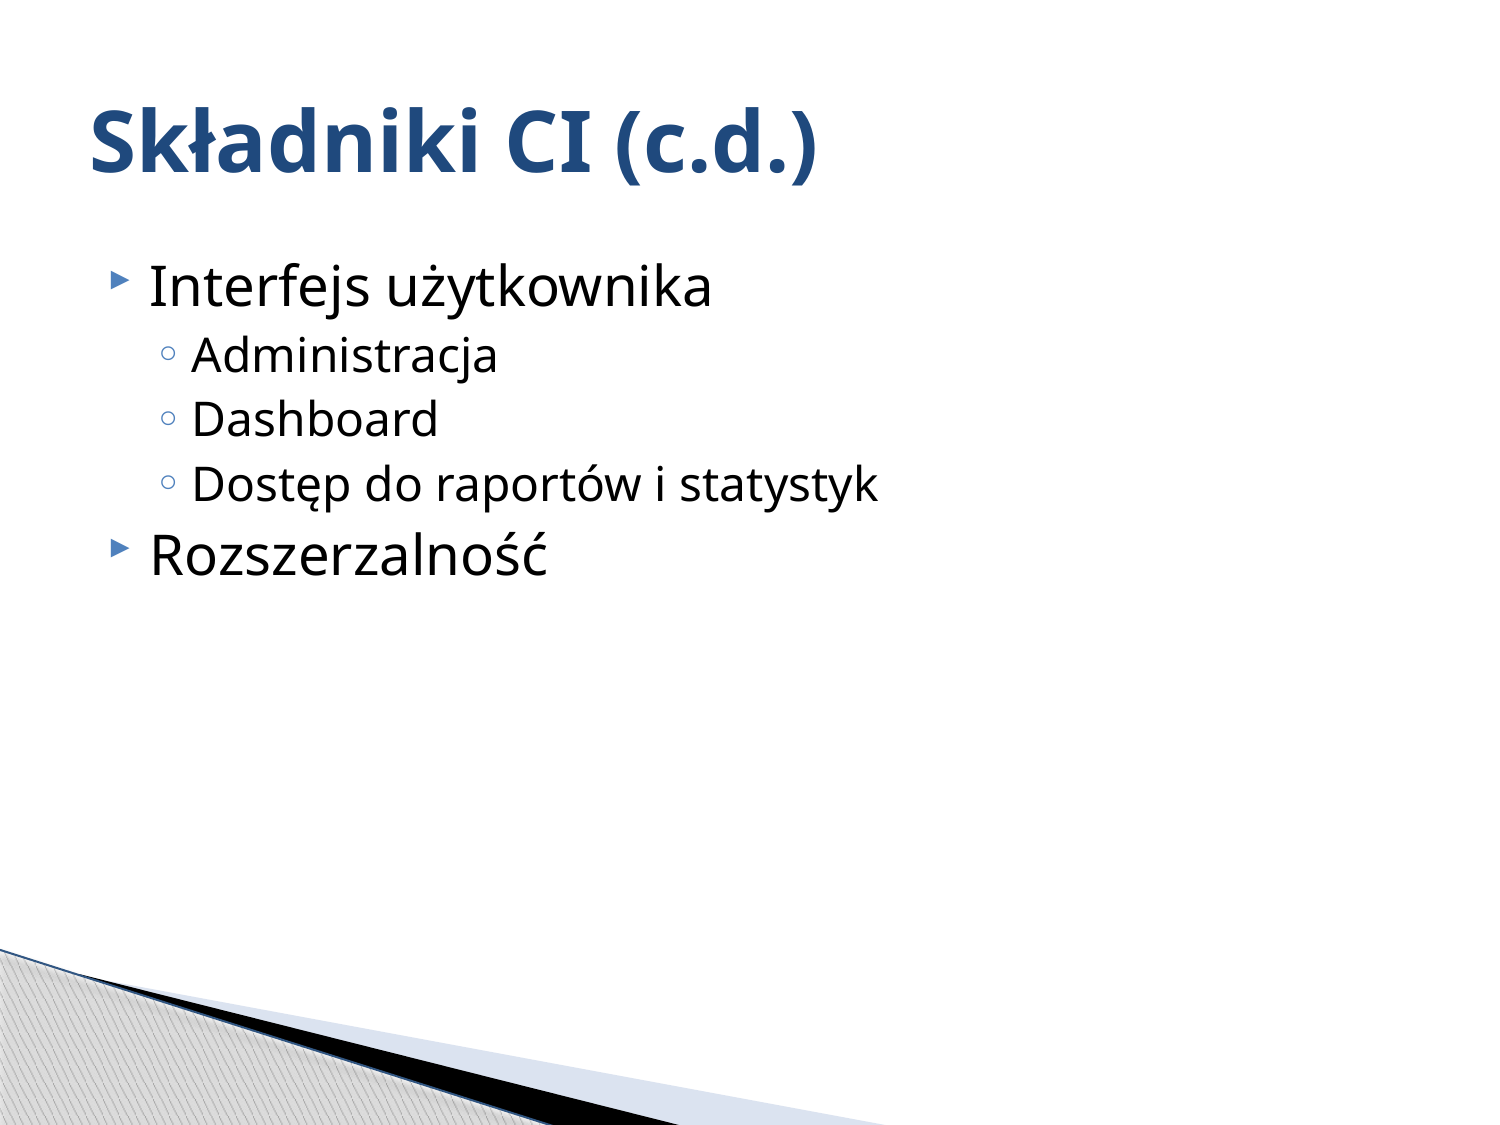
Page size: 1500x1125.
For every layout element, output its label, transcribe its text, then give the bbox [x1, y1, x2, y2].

list Interfejs użytkownika Administracja Dashboard Dostęp do raportów i statystyk Rozszerzalność [75, 243, 1425, 986]
title Składniki CI (c.d.) [75, 45, 1425, 233]
